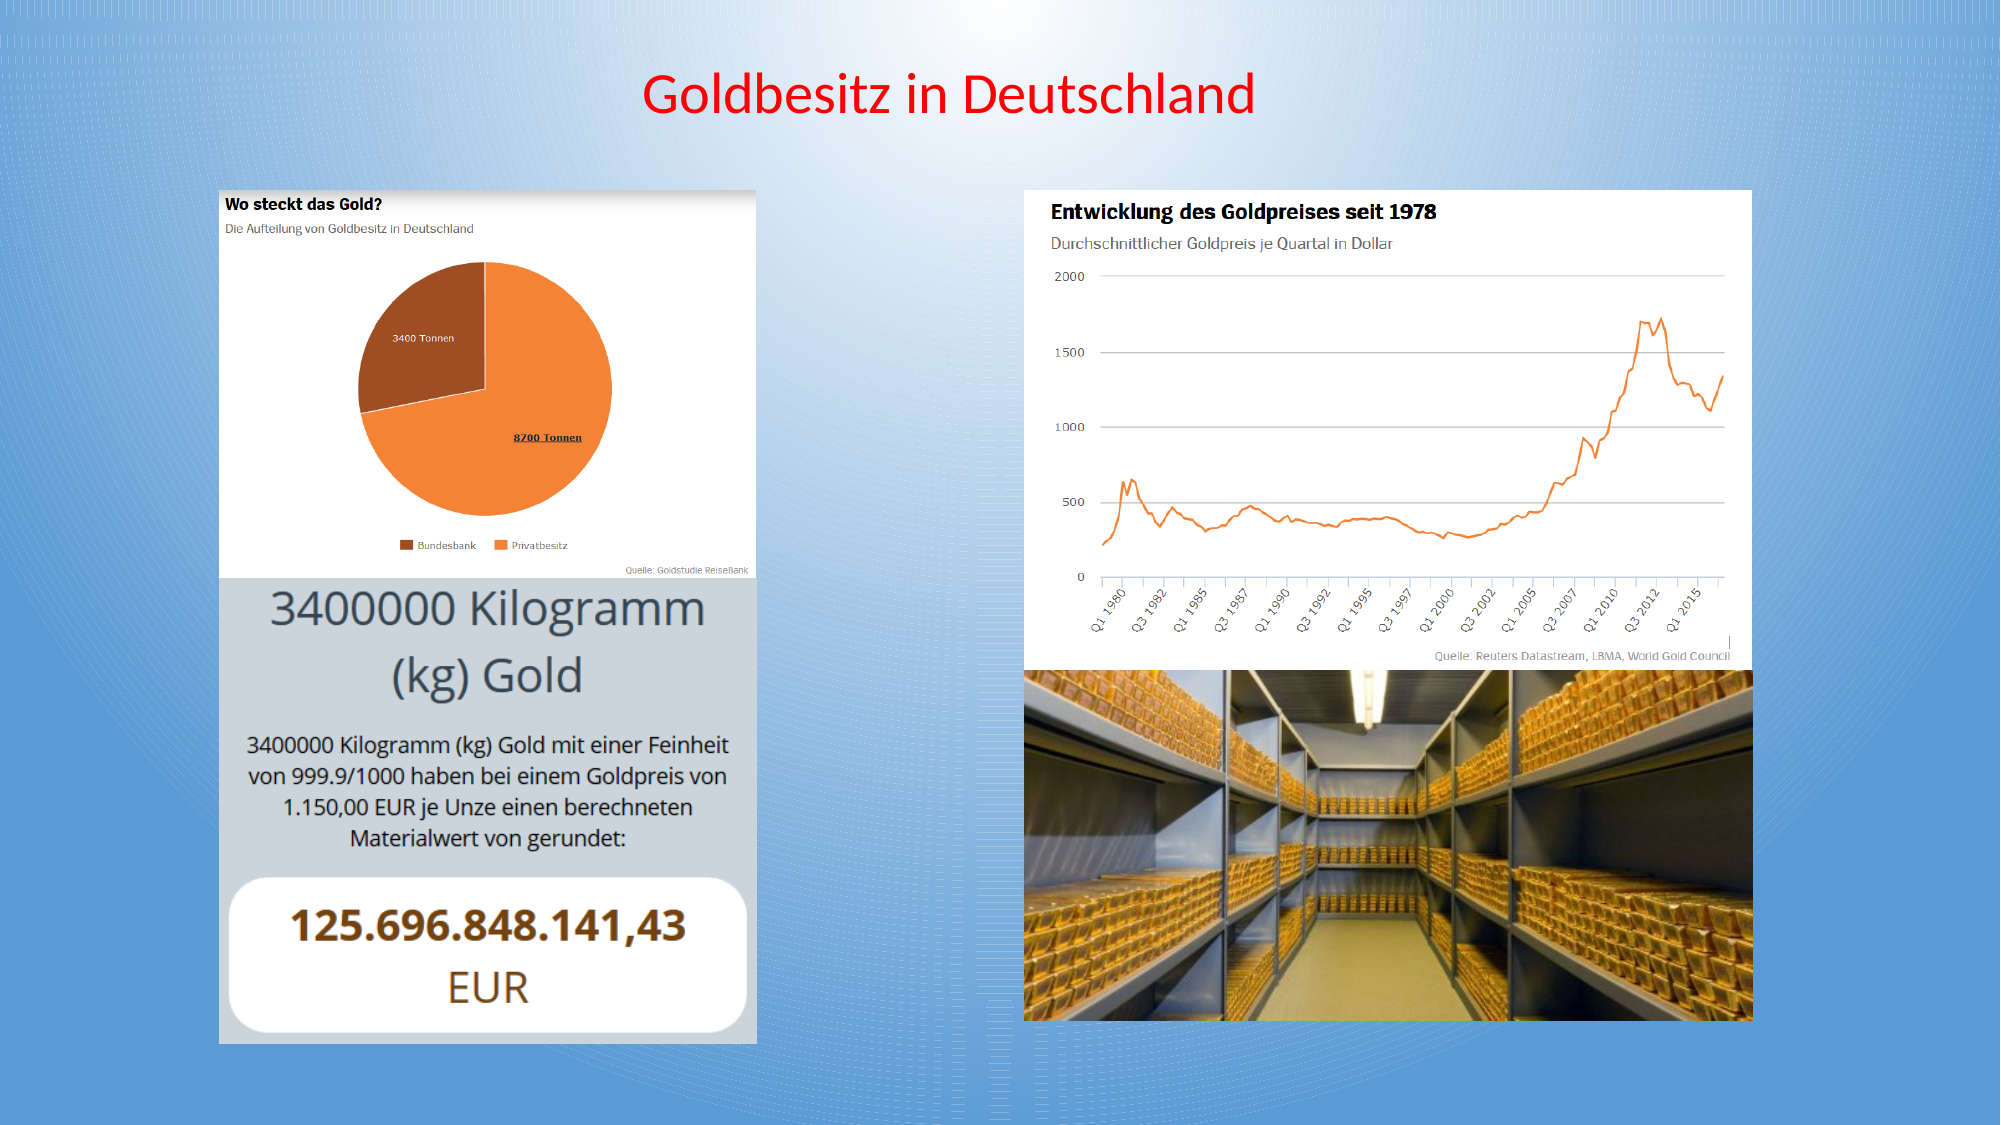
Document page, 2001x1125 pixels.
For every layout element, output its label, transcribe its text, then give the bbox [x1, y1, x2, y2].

picture [219, 190, 757, 1044]
picture [1023, 190, 1753, 1021]
text_box Goldbesitz in Deutschland [627, 48, 1273, 133]
